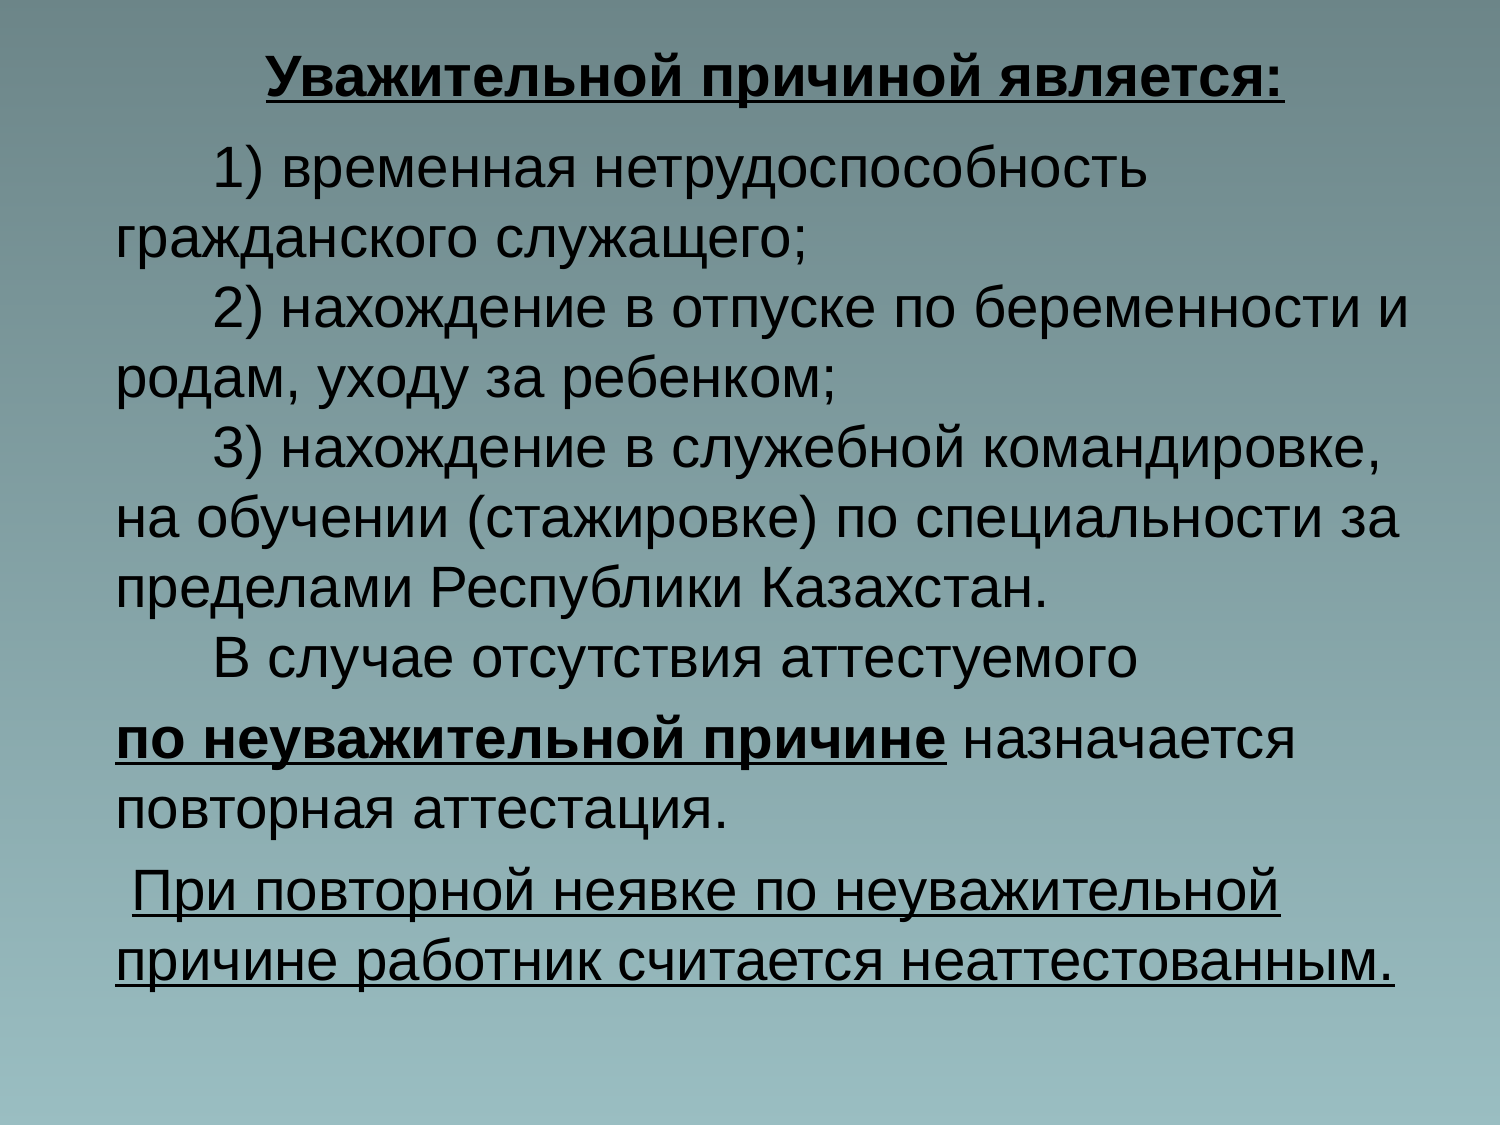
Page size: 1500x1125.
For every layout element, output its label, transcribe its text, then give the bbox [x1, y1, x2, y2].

list Уважительной причиной является: 1) временная нетрудоспособность гражданского служащего; 2) нахождение в отпуске по беременности и родам, уходу за ребенком; 3) нахождение в служебной командировке, на обучении (стажировке) по специальности за пределами Республики Казахстан. В случае отсутствия аттестуемого по неуважительной причине назначается повторная аттестация. При повторной неявке по неуважительной причине работник считается неаттестованным. [100, 30, 1451, 797]
